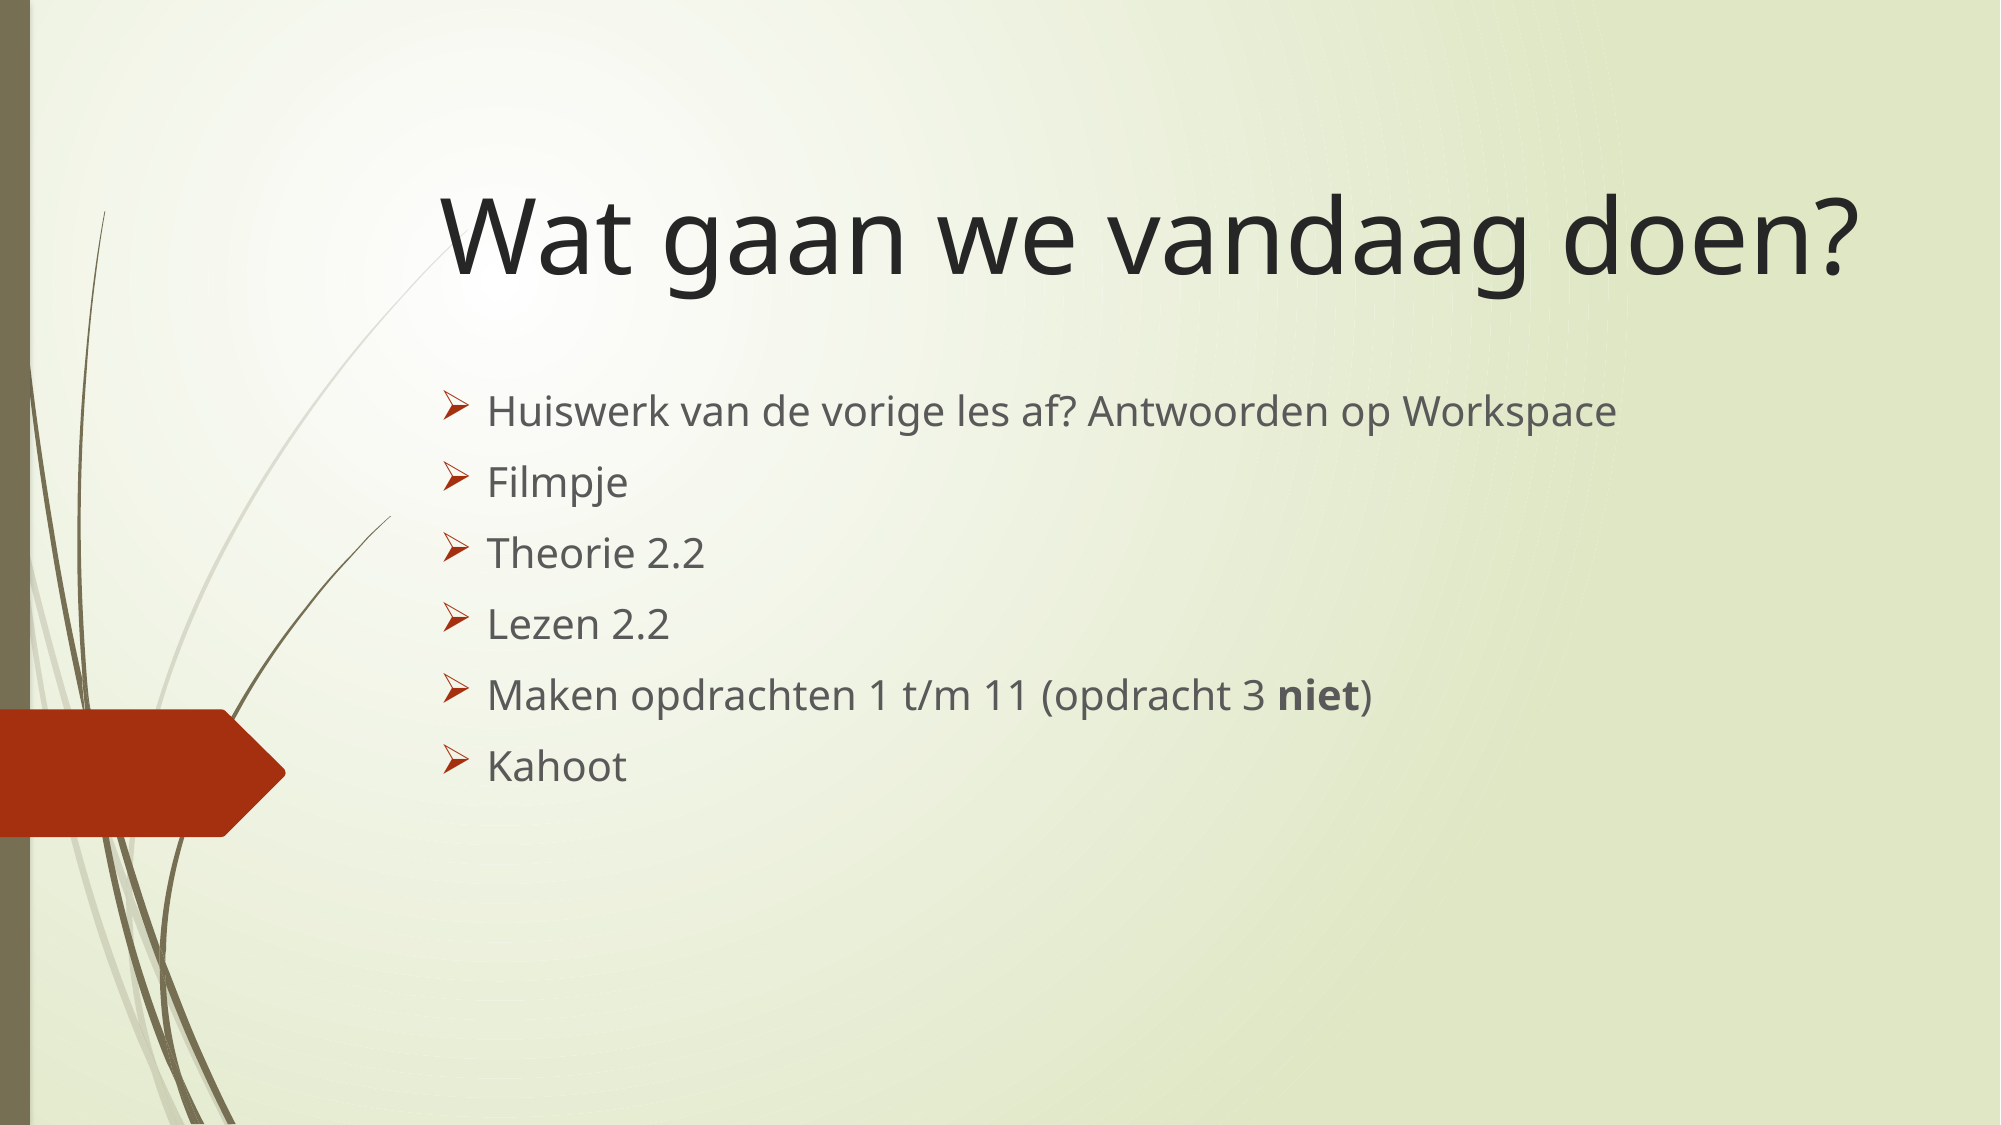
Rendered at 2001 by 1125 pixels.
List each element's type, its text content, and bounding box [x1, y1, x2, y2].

subtitle Huiswerk van de vorige les af? Antwoorden op Workspace Filmpje Theorie 2.2 Lezen 2.2 Maken opdrachten 1 t/m 11 (opdracht 3 niet) Kahoot [424, 377, 1932, 994]
title Wat gaan we vandaag doen? [424, 33, 1888, 304]
